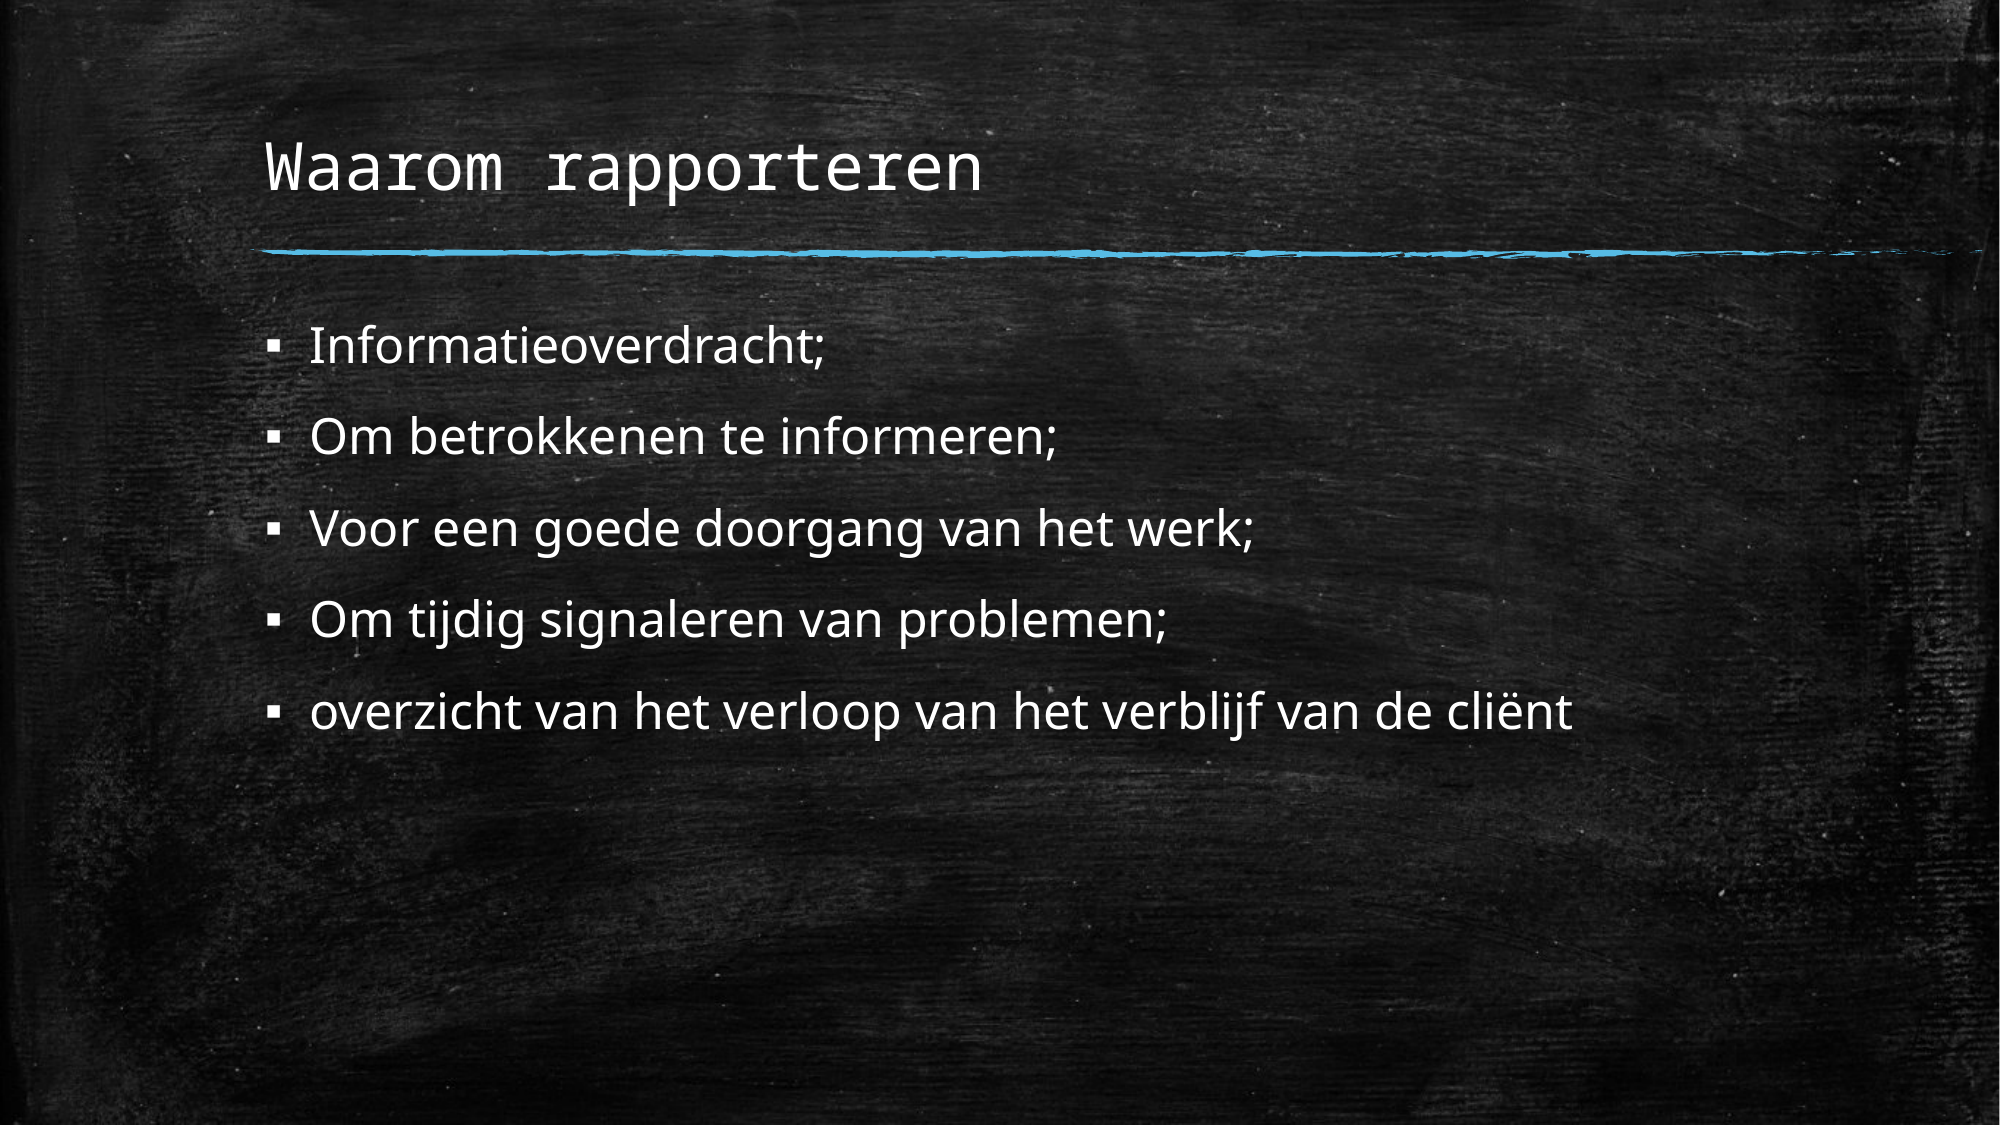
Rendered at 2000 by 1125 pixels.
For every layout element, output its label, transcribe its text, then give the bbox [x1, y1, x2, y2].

list Informatieoverdracht; Om betrokkenen te informeren; Voor een goede doorgang van het werk; Om tijdig signaleren van problemen; overzicht van het verloop van het verblijf van de cliënt [249, 312, 1750, 1013]
title Waarom rapporteren [249, 45, 1750, 213]
